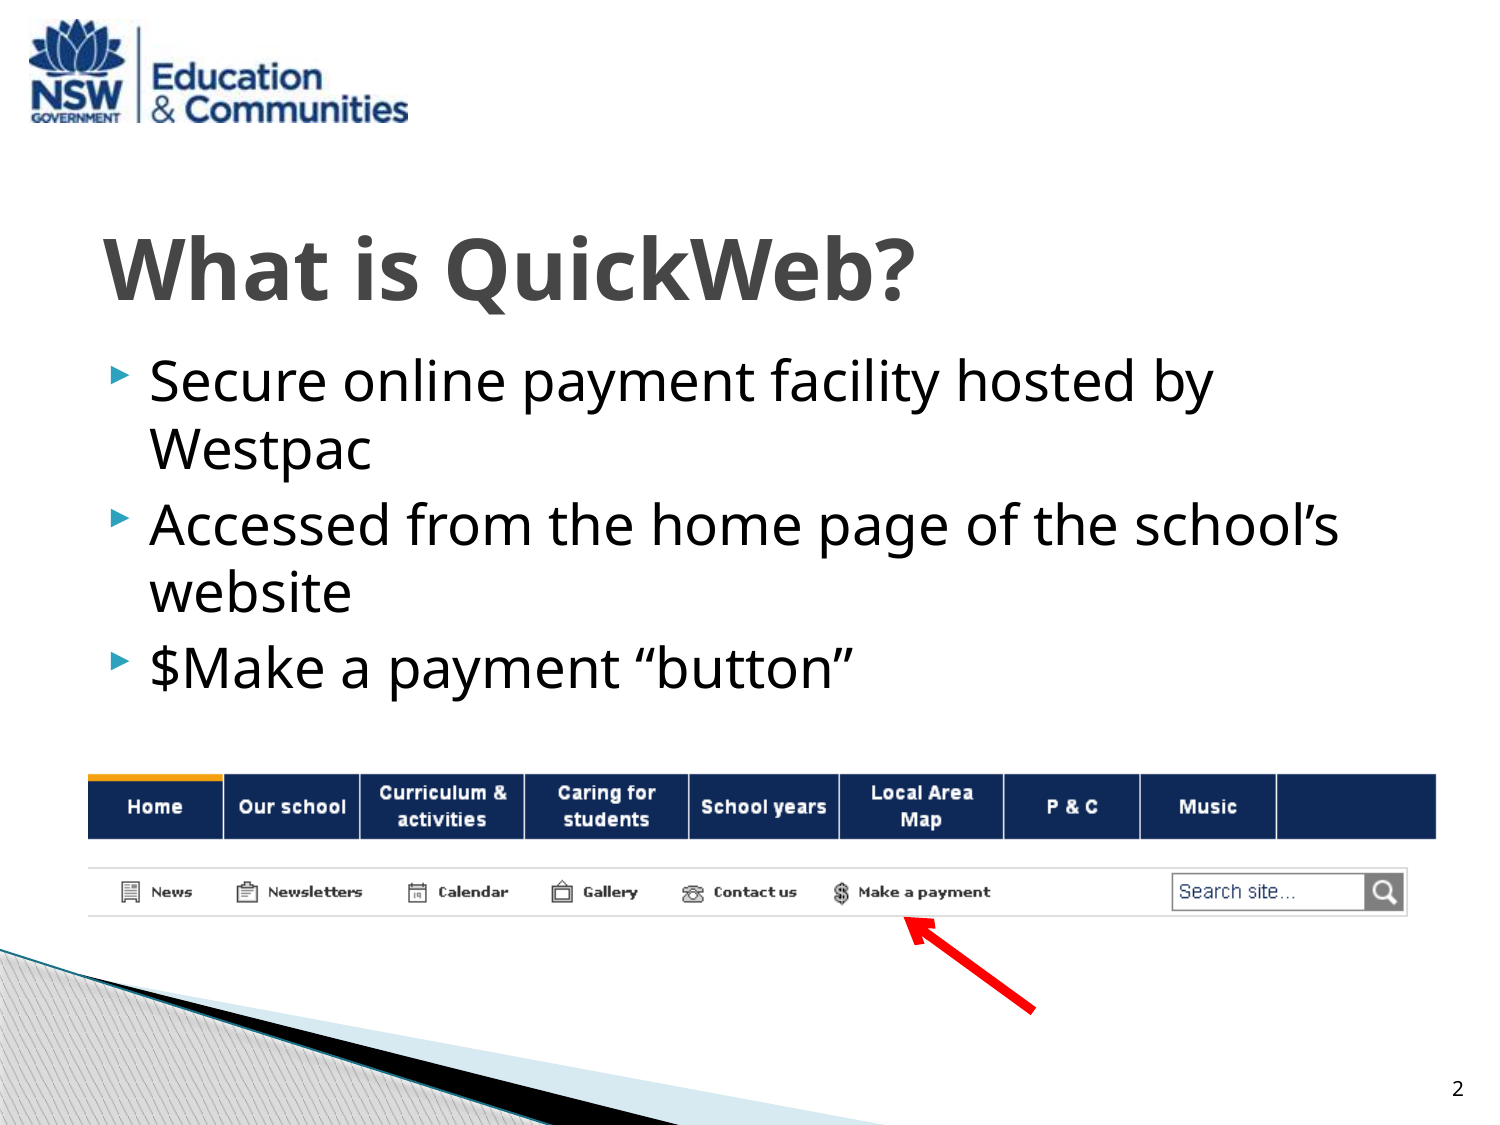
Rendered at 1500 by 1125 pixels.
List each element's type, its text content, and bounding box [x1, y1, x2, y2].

slide_number 2 [1418, 1051, 1479, 1112]
list Secure online payment facility hosted by Westpac Accessed from the home page of the school’s website $Make a payment “button” [75, 338, 1425, 917]
picture [88, 763, 1439, 931]
title What is QuickWeb? [88, 172, 1439, 361]
picture [29, 18, 408, 123]
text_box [903, 916, 1034, 1012]
